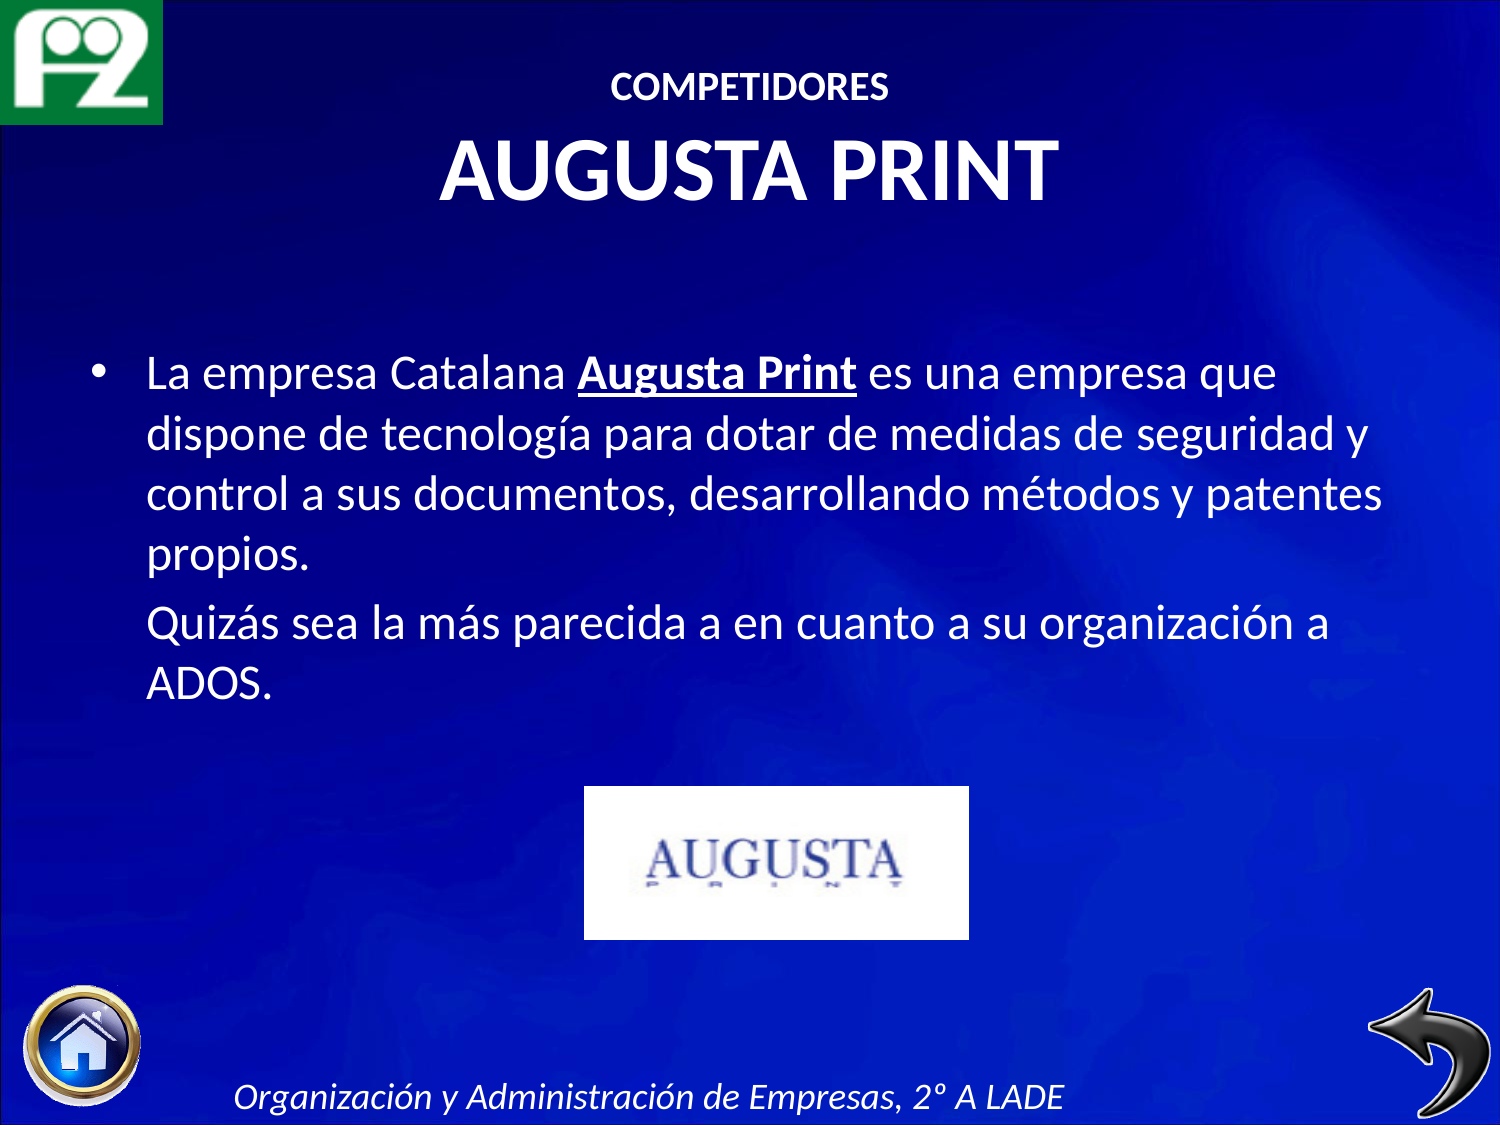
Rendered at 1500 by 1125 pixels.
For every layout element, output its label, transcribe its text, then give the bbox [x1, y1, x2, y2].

picture [0, 0, 1500, 1125]
text_box Organización y Administración de Empresas, 2º A LADE [218, 1064, 1199, 1125]
title COMPETIDORES AUGUSTA PRINT [74, 44, 1426, 233]
list La empresa Catalana Augusta Print es una empresa que dispone de tecnología para dotar de medidas de seguridad y control a sus documentos, desarrollando métodos y patentes propios. Quizás sea la más parecida a en cuanto a su organización a ADOS. [74, 262, 1426, 1006]
